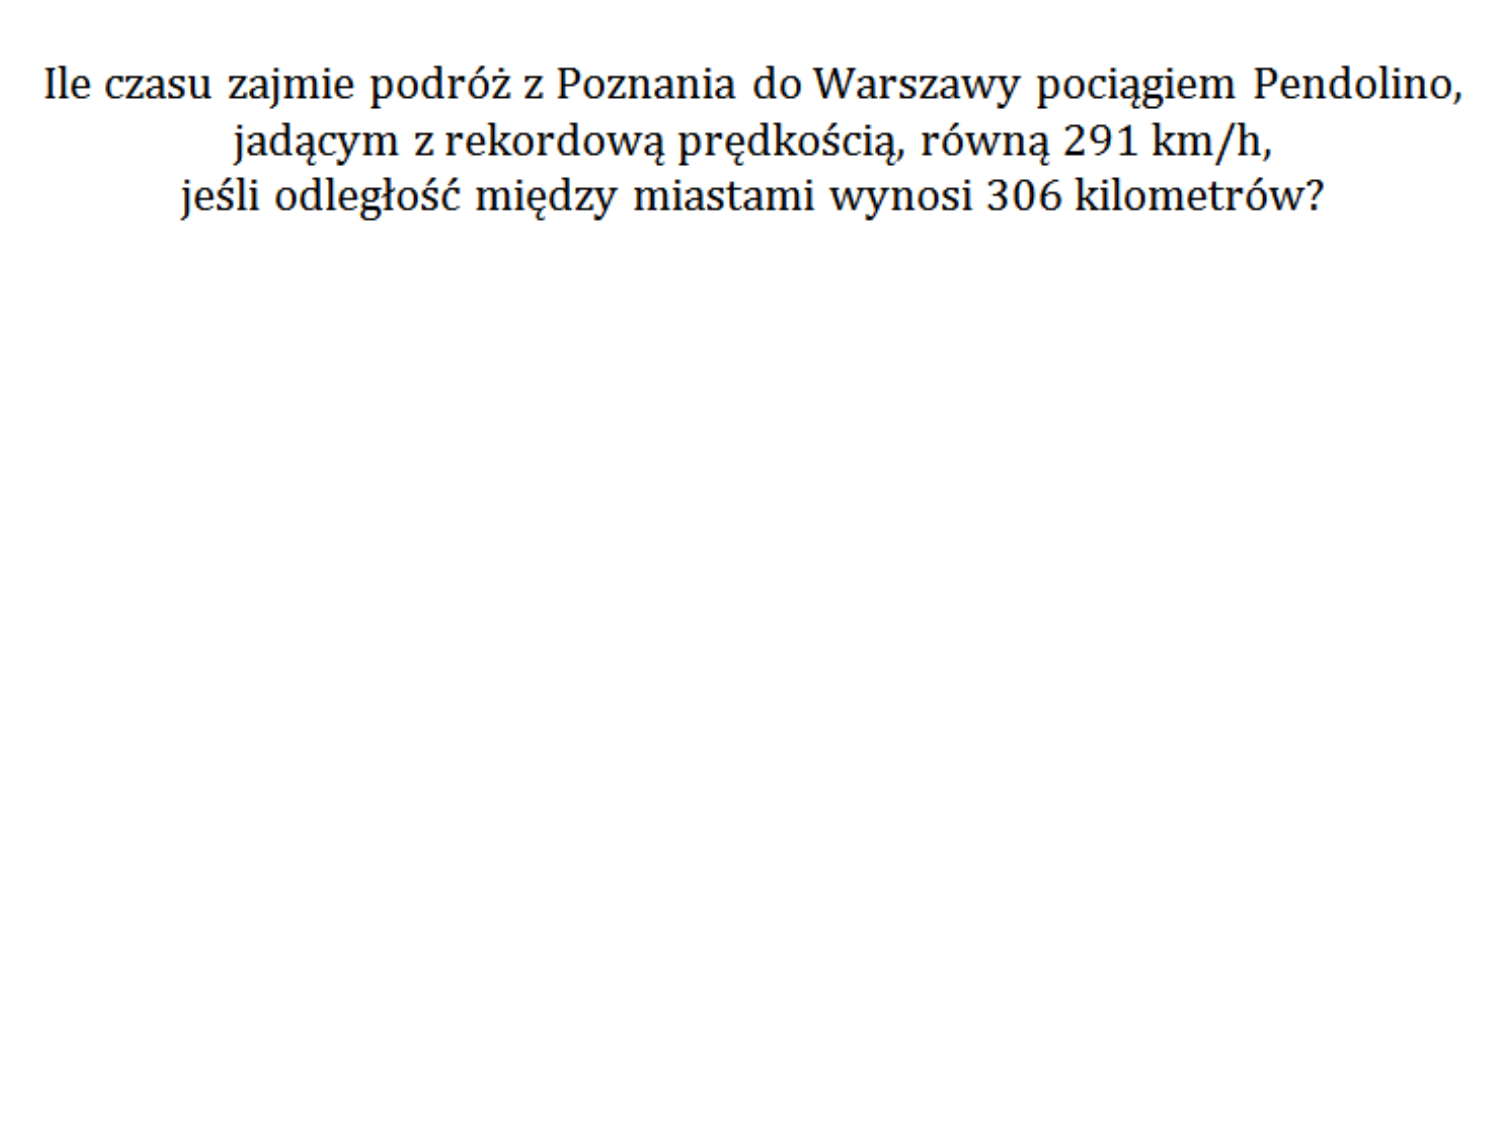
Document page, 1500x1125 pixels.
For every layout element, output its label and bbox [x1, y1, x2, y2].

picture [17, 42, 1498, 236]
